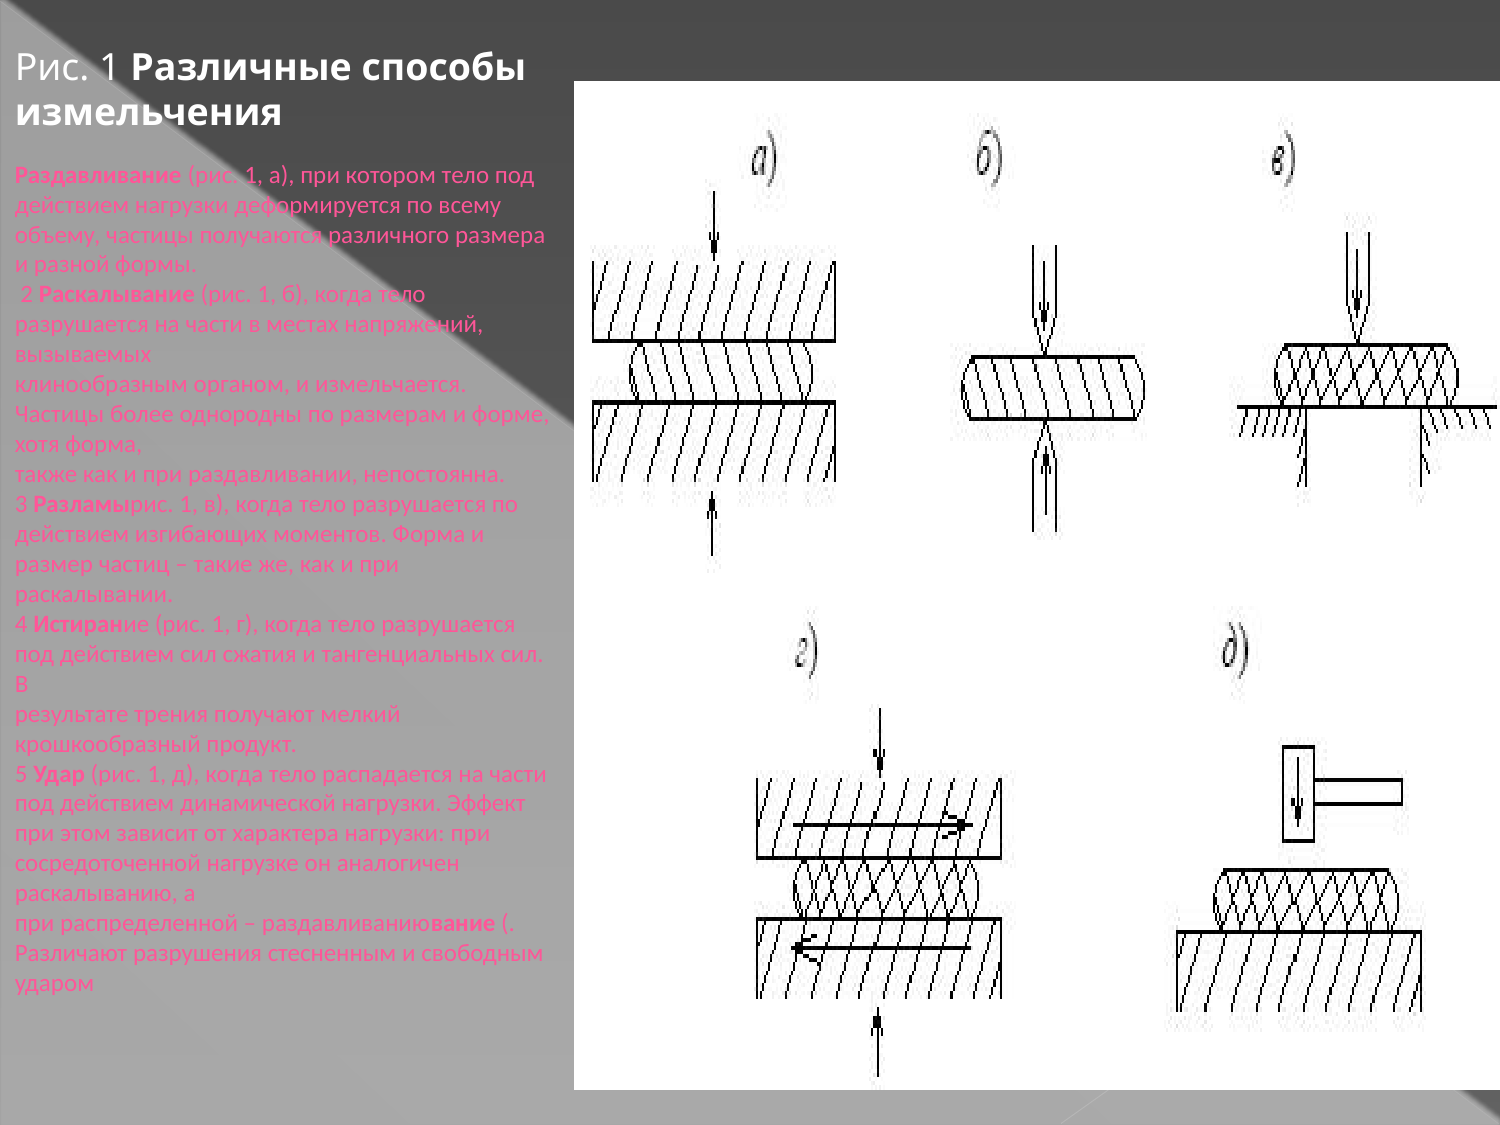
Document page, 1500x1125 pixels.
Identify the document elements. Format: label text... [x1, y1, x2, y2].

picture [573, 81, 1500, 1091]
text_box Раздавливание (рис. 1, а), при котором тело под действием нагрузки деформируется по всему объему, частицы получаются различного размера и разной формы. 2 Раскалывание (рис. 1, б), когда тело разрушается на части в местах напряжений, вызываемых клинообразным органом, и измельчается. Частицы более однородны по размерам и форме, хотя форма, также как и при раздавливании, непостоянна. 3 Разламырис. 1, в), когда тело разрушается по действием изгибающих моментов. Форма и размер частиц – такие же, как и при раскалывании. 4 Истирание (рис. 1, г), когда тело разрушается под действием сил сжатия и тангенциальных сил. В результате трения получают мелкий крошкообразный продукт. 5 Удар (рис. 1, д), когда тело распадается на части под действием динамической нагрузки. Эффект при этом зависит от характера нагрузки: при сосредоточенной нагрузке он аналогичен раскалыванию, а при распределенной – раздавливаниювание (. Различают разрушения стесненным и свободным ударом [0, 140, 565, 1004]
text_box Рис. 1 Различные способы измельчения [0, 35, 575, 140]
